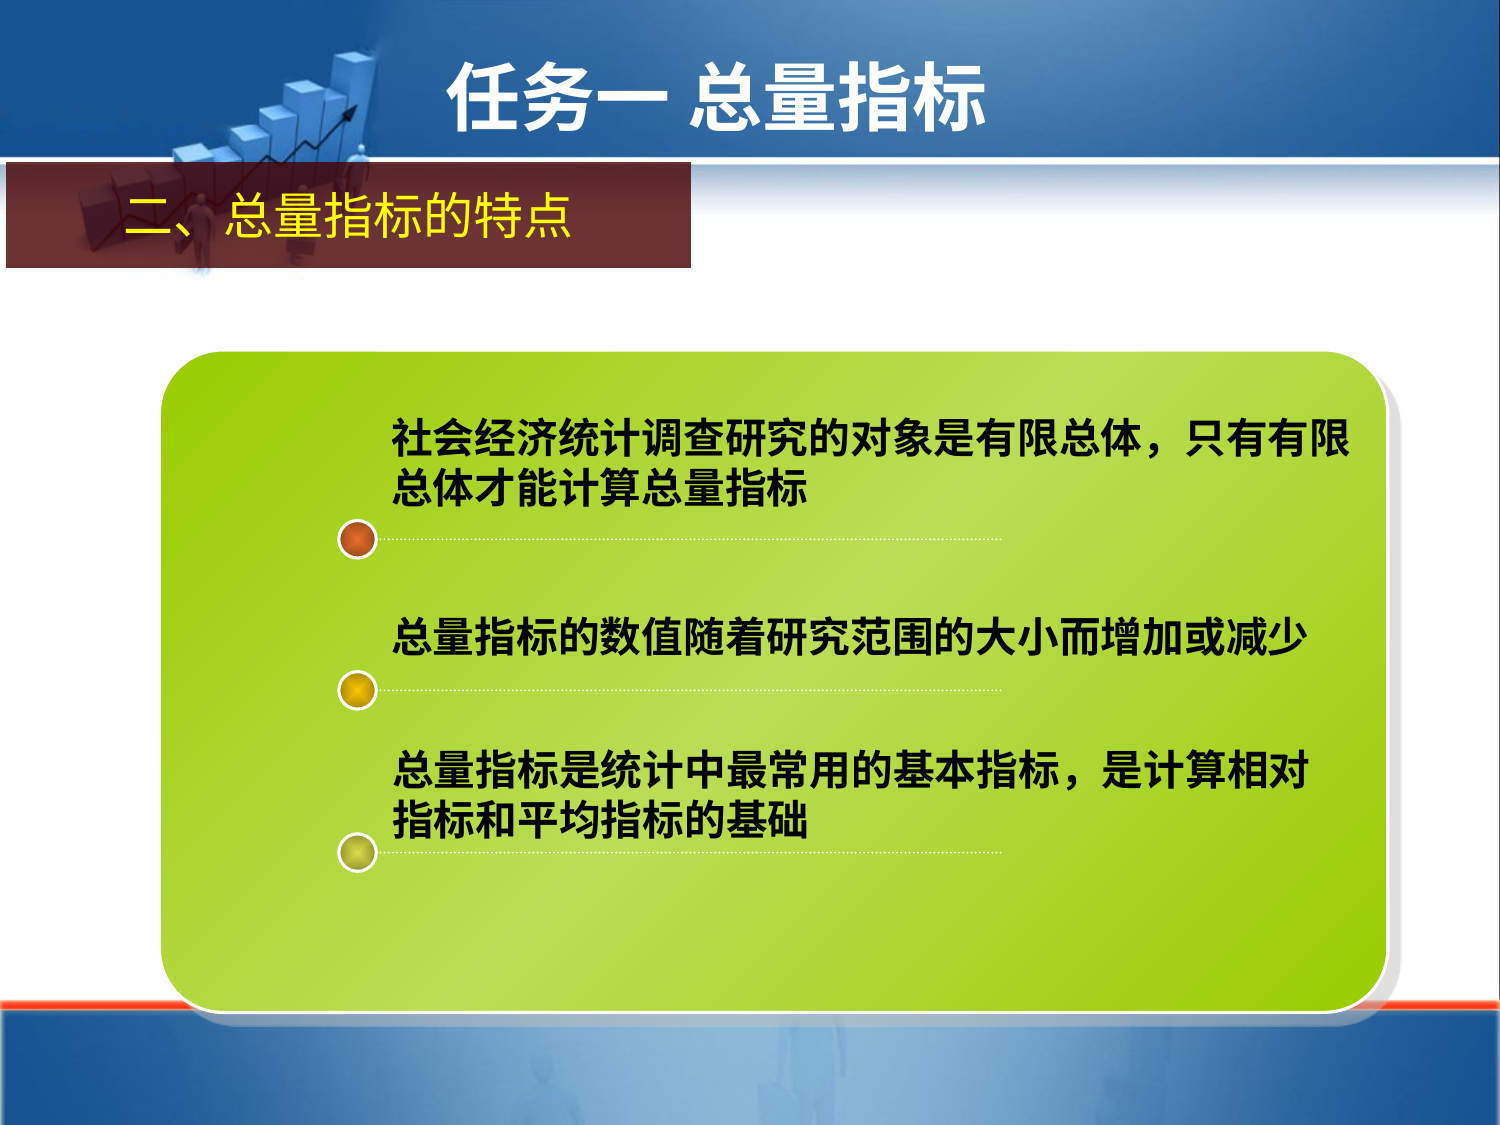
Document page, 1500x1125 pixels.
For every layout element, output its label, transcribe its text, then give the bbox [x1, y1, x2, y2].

text_box 社会经济统计调查研究的对象是有限总体，只有有限总体才能计算总量指标 [376, 404, 1393, 520]
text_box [338, 833, 1002, 872]
text_box [159, 349, 1388, 1013]
text_box 总量指标是统计中最常用的基本指标，是计算相对指标和平均指标的基础 [377, 736, 1361, 852]
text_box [338, 671, 1002, 710]
picture [0, 0, 1500, 1125]
text_box 总量指标的数值随着研究范围的大小而增加或减少 [376, 603, 1361, 669]
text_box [338, 473, 1002, 559]
text_box 任务一 总量指标 [395, 42, 1500, 148]
text_box 二、总量指标的特点 [6, 162, 691, 268]
